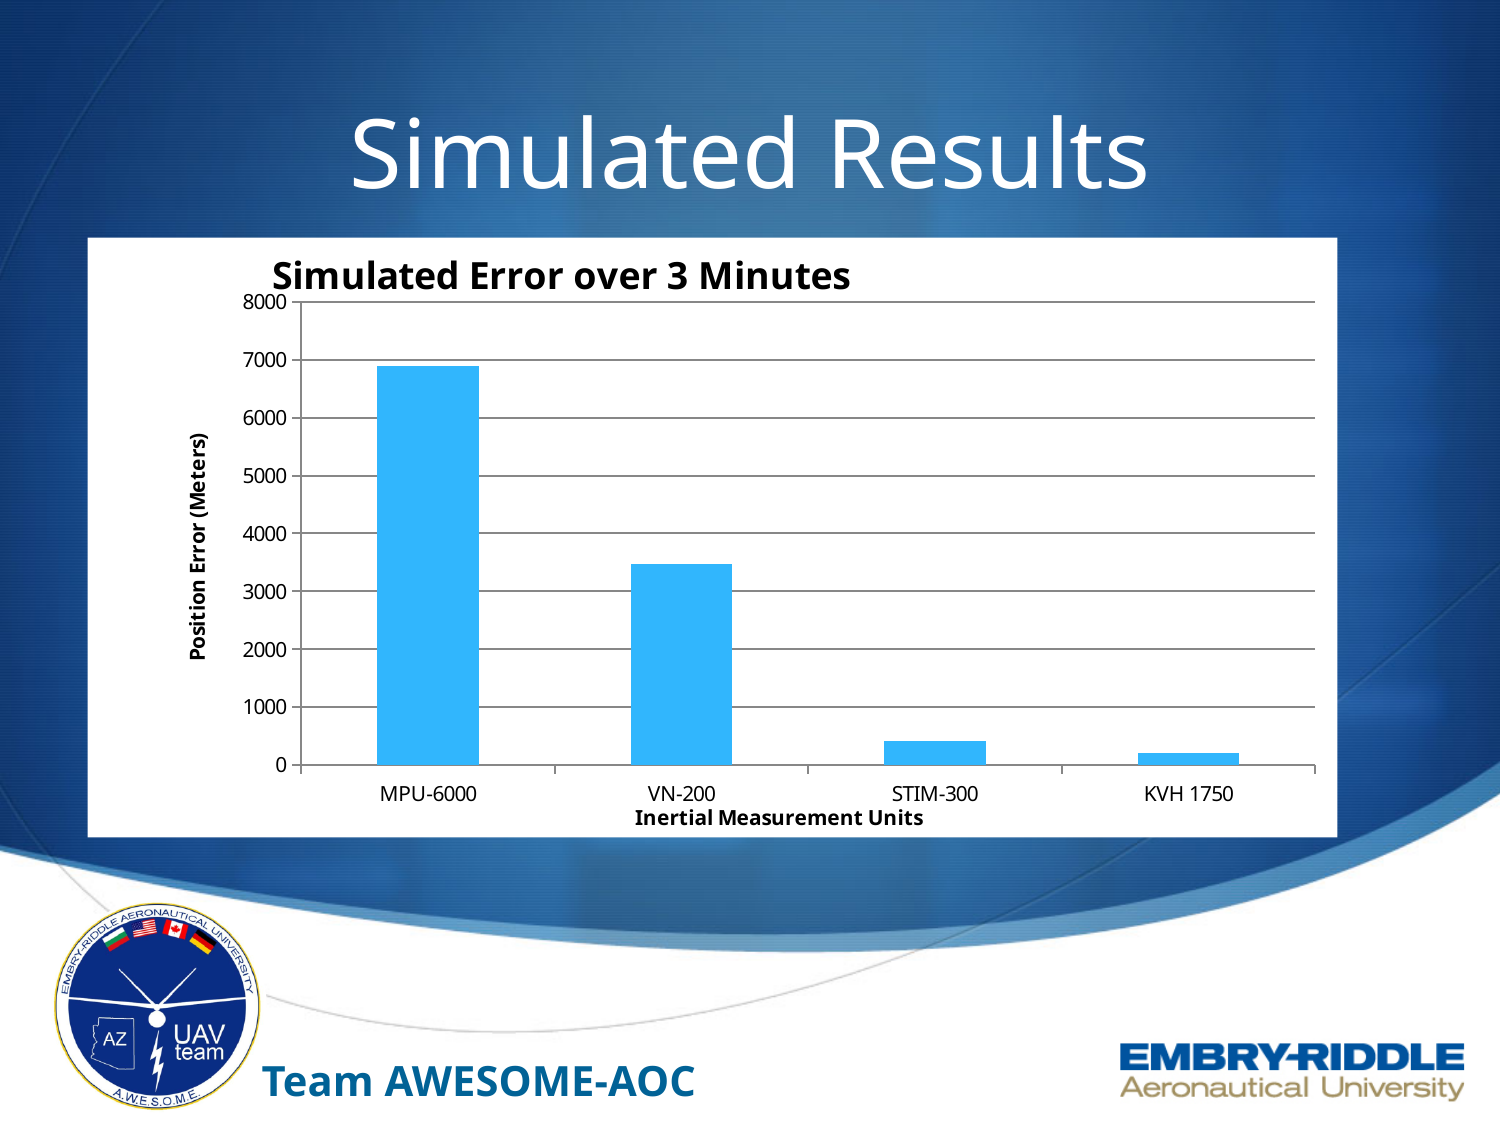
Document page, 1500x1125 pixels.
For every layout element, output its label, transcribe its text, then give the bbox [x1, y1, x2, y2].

title Simulated Results [75, 56, 1425, 245]
chart [86, 236, 1339, 838]
picture [0, 0, 1500, 1125]
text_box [49, 899, 721, 1113]
